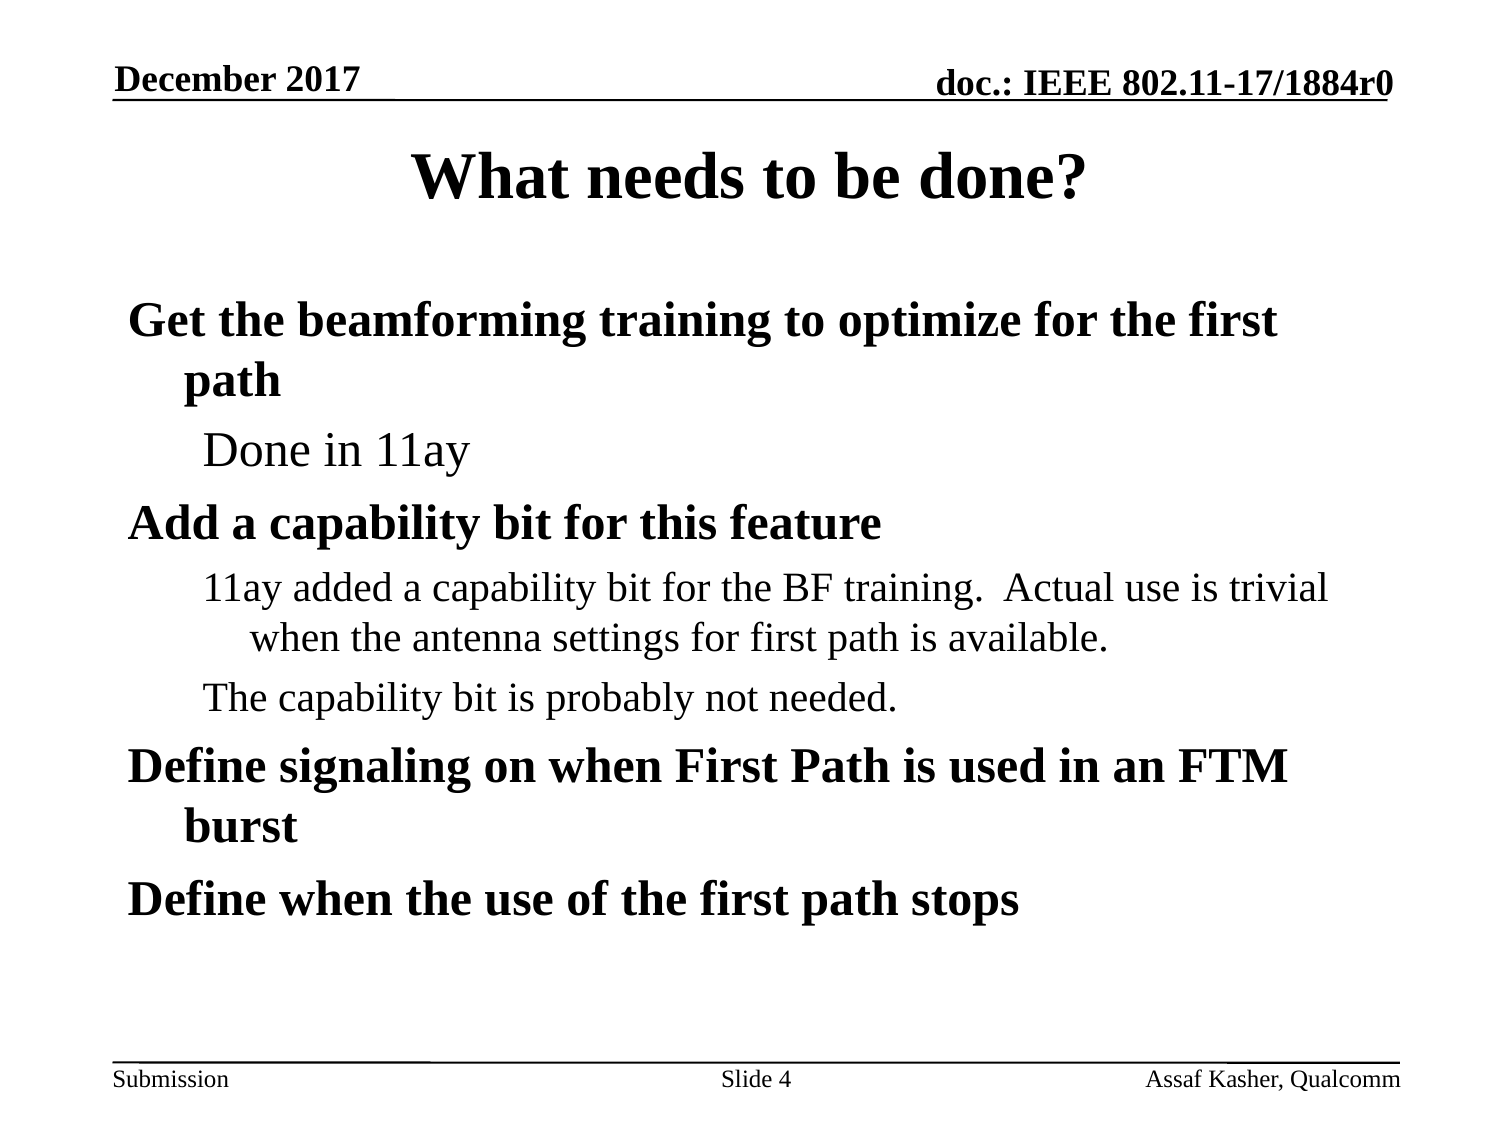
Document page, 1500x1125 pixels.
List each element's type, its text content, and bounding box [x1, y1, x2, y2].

title What needs to be done? [112, 112, 1388, 232]
slide_number Slide 4 [712, 1061, 800, 1123]
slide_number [114, 54, 423, 100]
footer Assaf Kasher, Qualcomm [878, 1061, 1402, 1093]
list Get the beamforming training to optimize for the first path Done in 11ay Add a capability bit for this feature 11ay added a capability bit for the BF training. Actual use is trivial when the antenna settings for first path is available. The capability bit is probably not needed. Define signaling on when First Path is used in an FTM burst Define when the use of the first path stops [112, 278, 1388, 1001]
